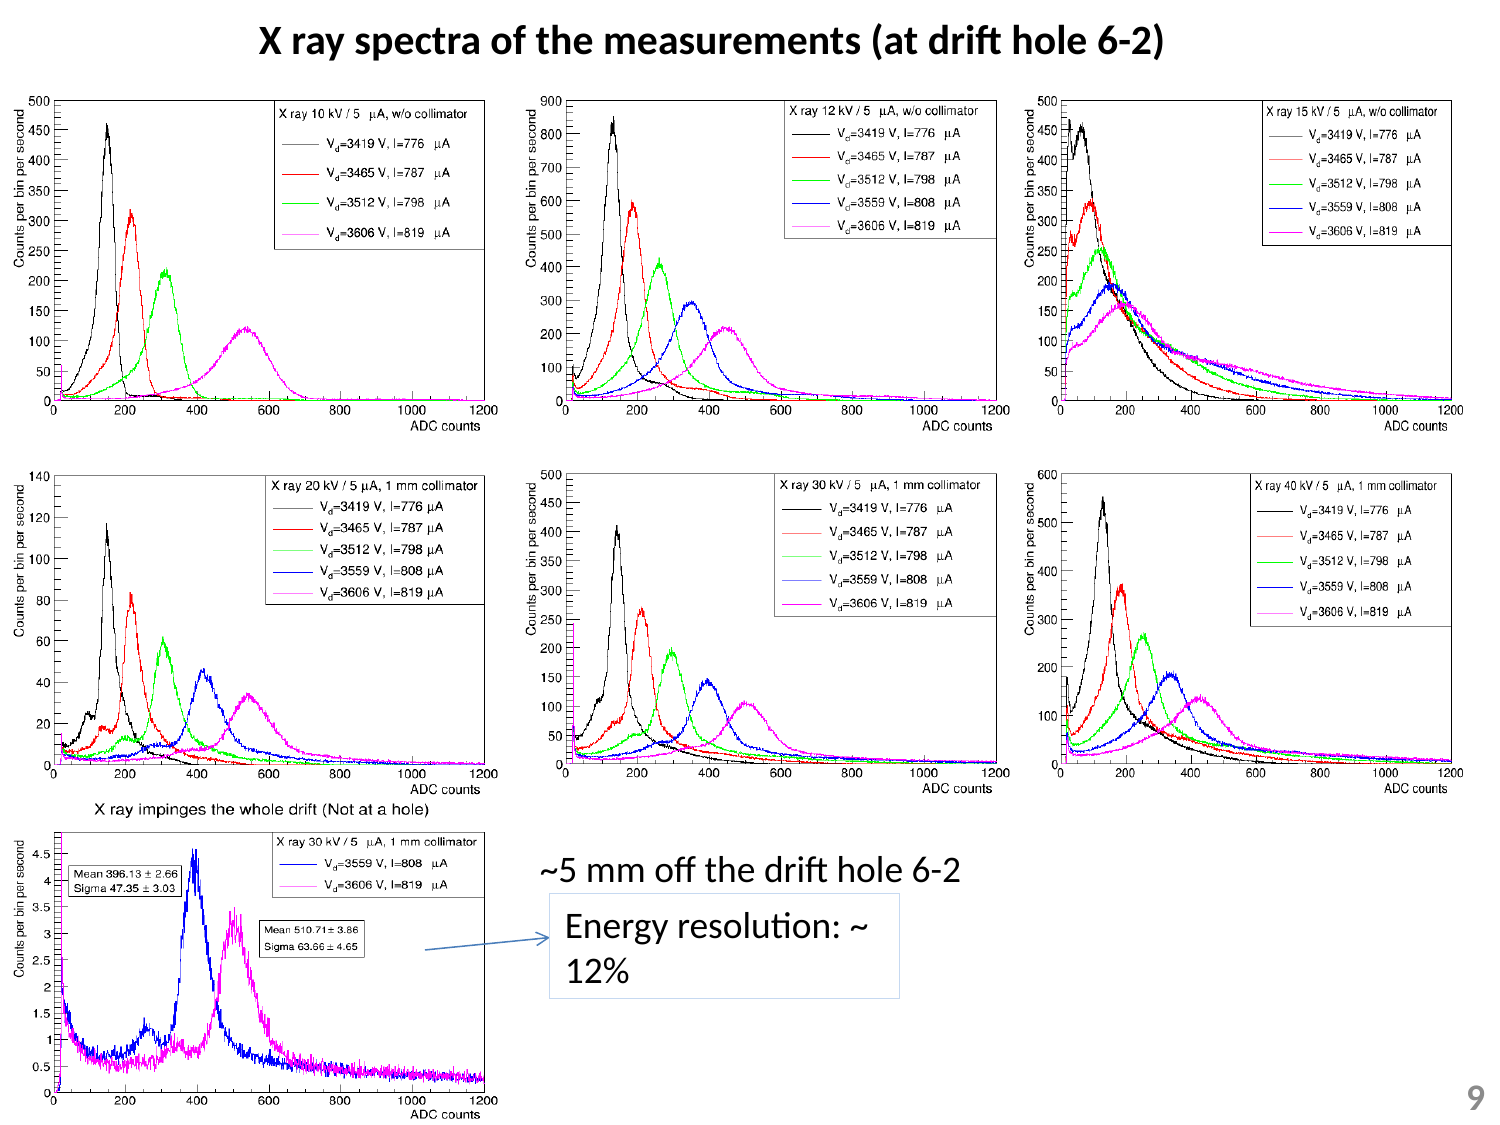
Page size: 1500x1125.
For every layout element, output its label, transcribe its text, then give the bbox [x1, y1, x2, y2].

text_box Energy resolution: ~ 12% [549, 898, 900, 999]
title X ray spectra of the measurements (at drift hole 6-2) [0, 0, 1425, 60]
slide_number 9 [1149, 1065, 1500, 1125]
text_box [424, 937, 551, 951]
text_box ~5 mm off the drift hole 6-2 [541, 837, 988, 898]
picture [0, 62, 1500, 1125]
